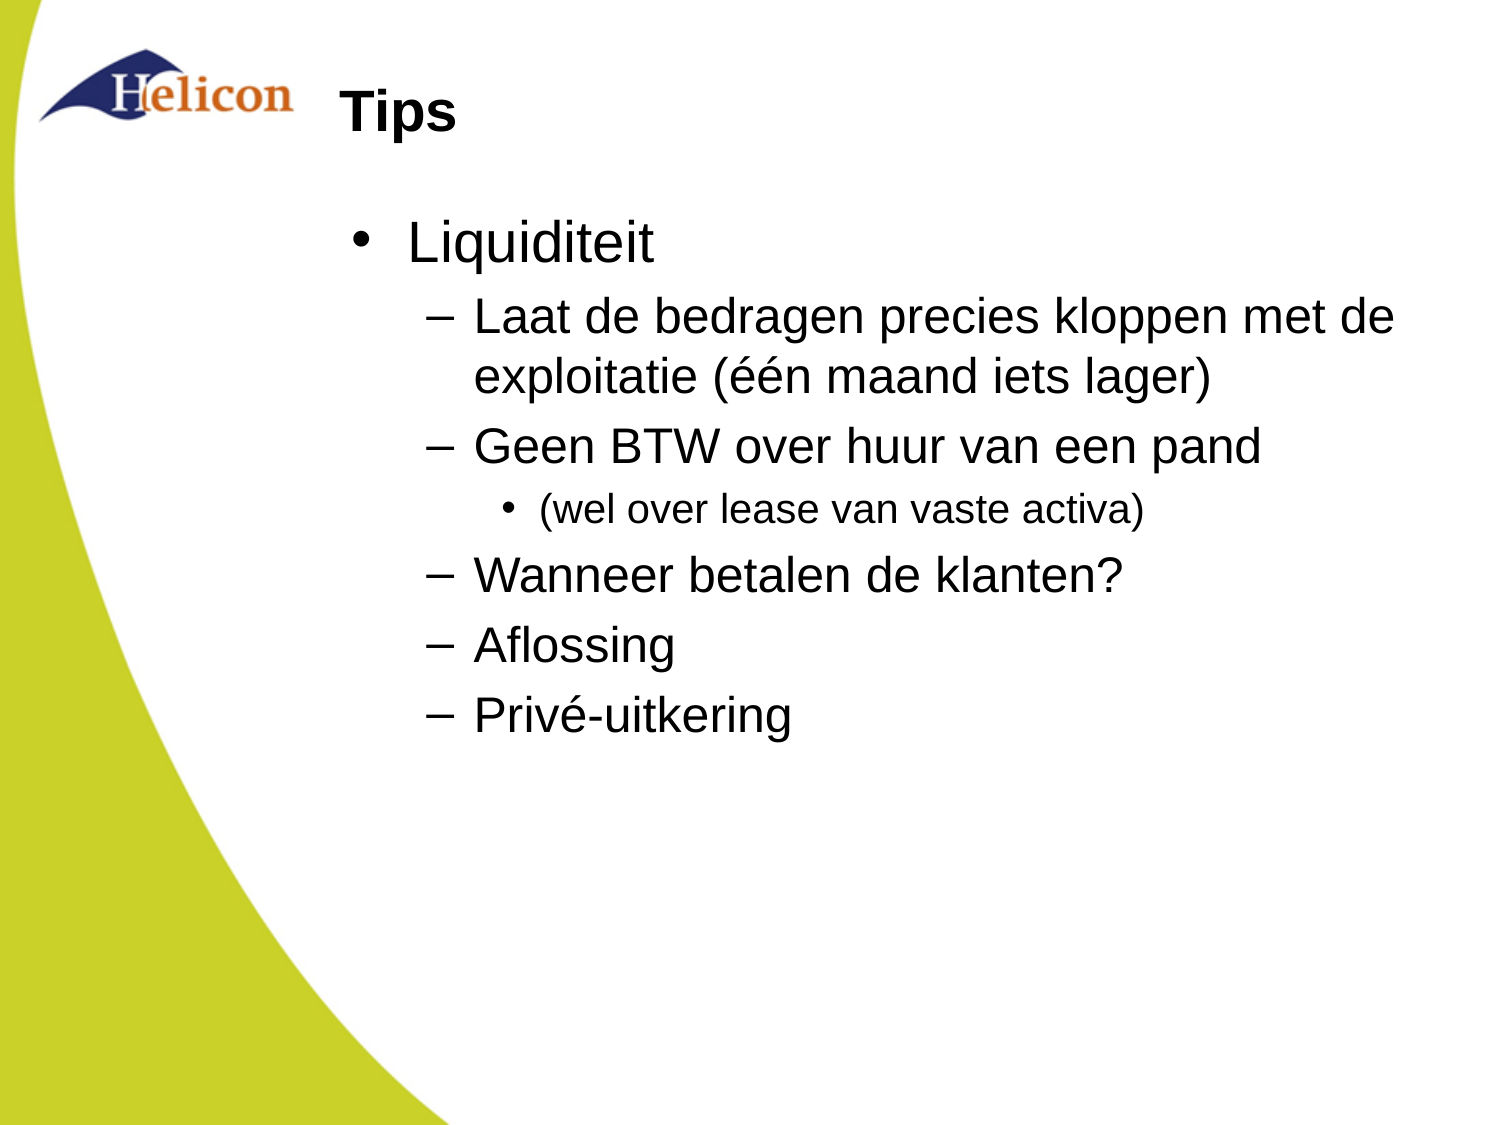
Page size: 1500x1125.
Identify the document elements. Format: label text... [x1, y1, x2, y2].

picture [0, 0, 1500, 1125]
title Tips [324, 54, 1415, 161]
list Liquiditeit Laat de bedragen precies kloppen met de exploitatie (één maand iets lager) Geen BTW over huur van een pand (wel over lease van vaste activa) Wanneer betalen de klanten? Aflossing Privé-uitkering [336, 196, 1425, 1005]
